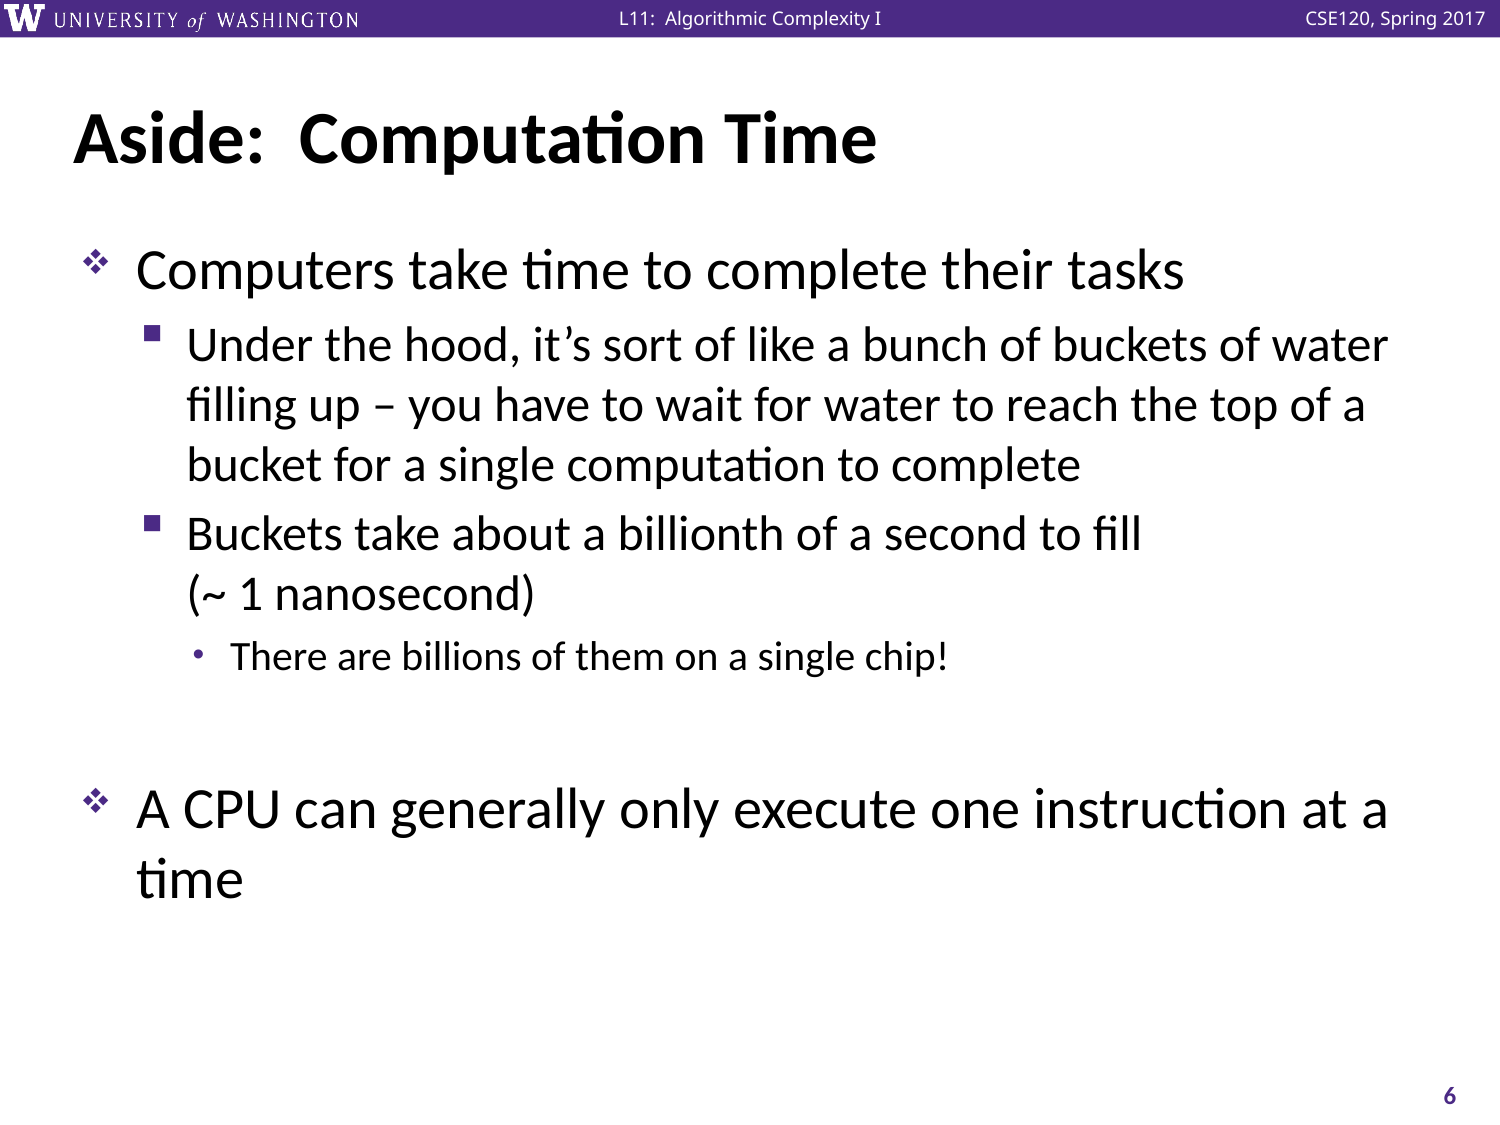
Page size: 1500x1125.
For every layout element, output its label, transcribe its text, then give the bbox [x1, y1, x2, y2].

slide_number 6 [1400, 1065, 1500, 1125]
title Aside: Computation Time [58, 71, 1438, 197]
picture [4, 4, 358, 32]
list Computers take time to complete their tasks Under the hood, it’s sort of like a bunch of buckets of water filling up – you have to wait for water to reach the top of a bucket for a single computation to complete Buckets take about a billionth of a second to fill (~ 1 nanosecond) There are billions of them on a single chip! A CPU can generally only execute one instruction at a time [64, 223, 1438, 1040]
